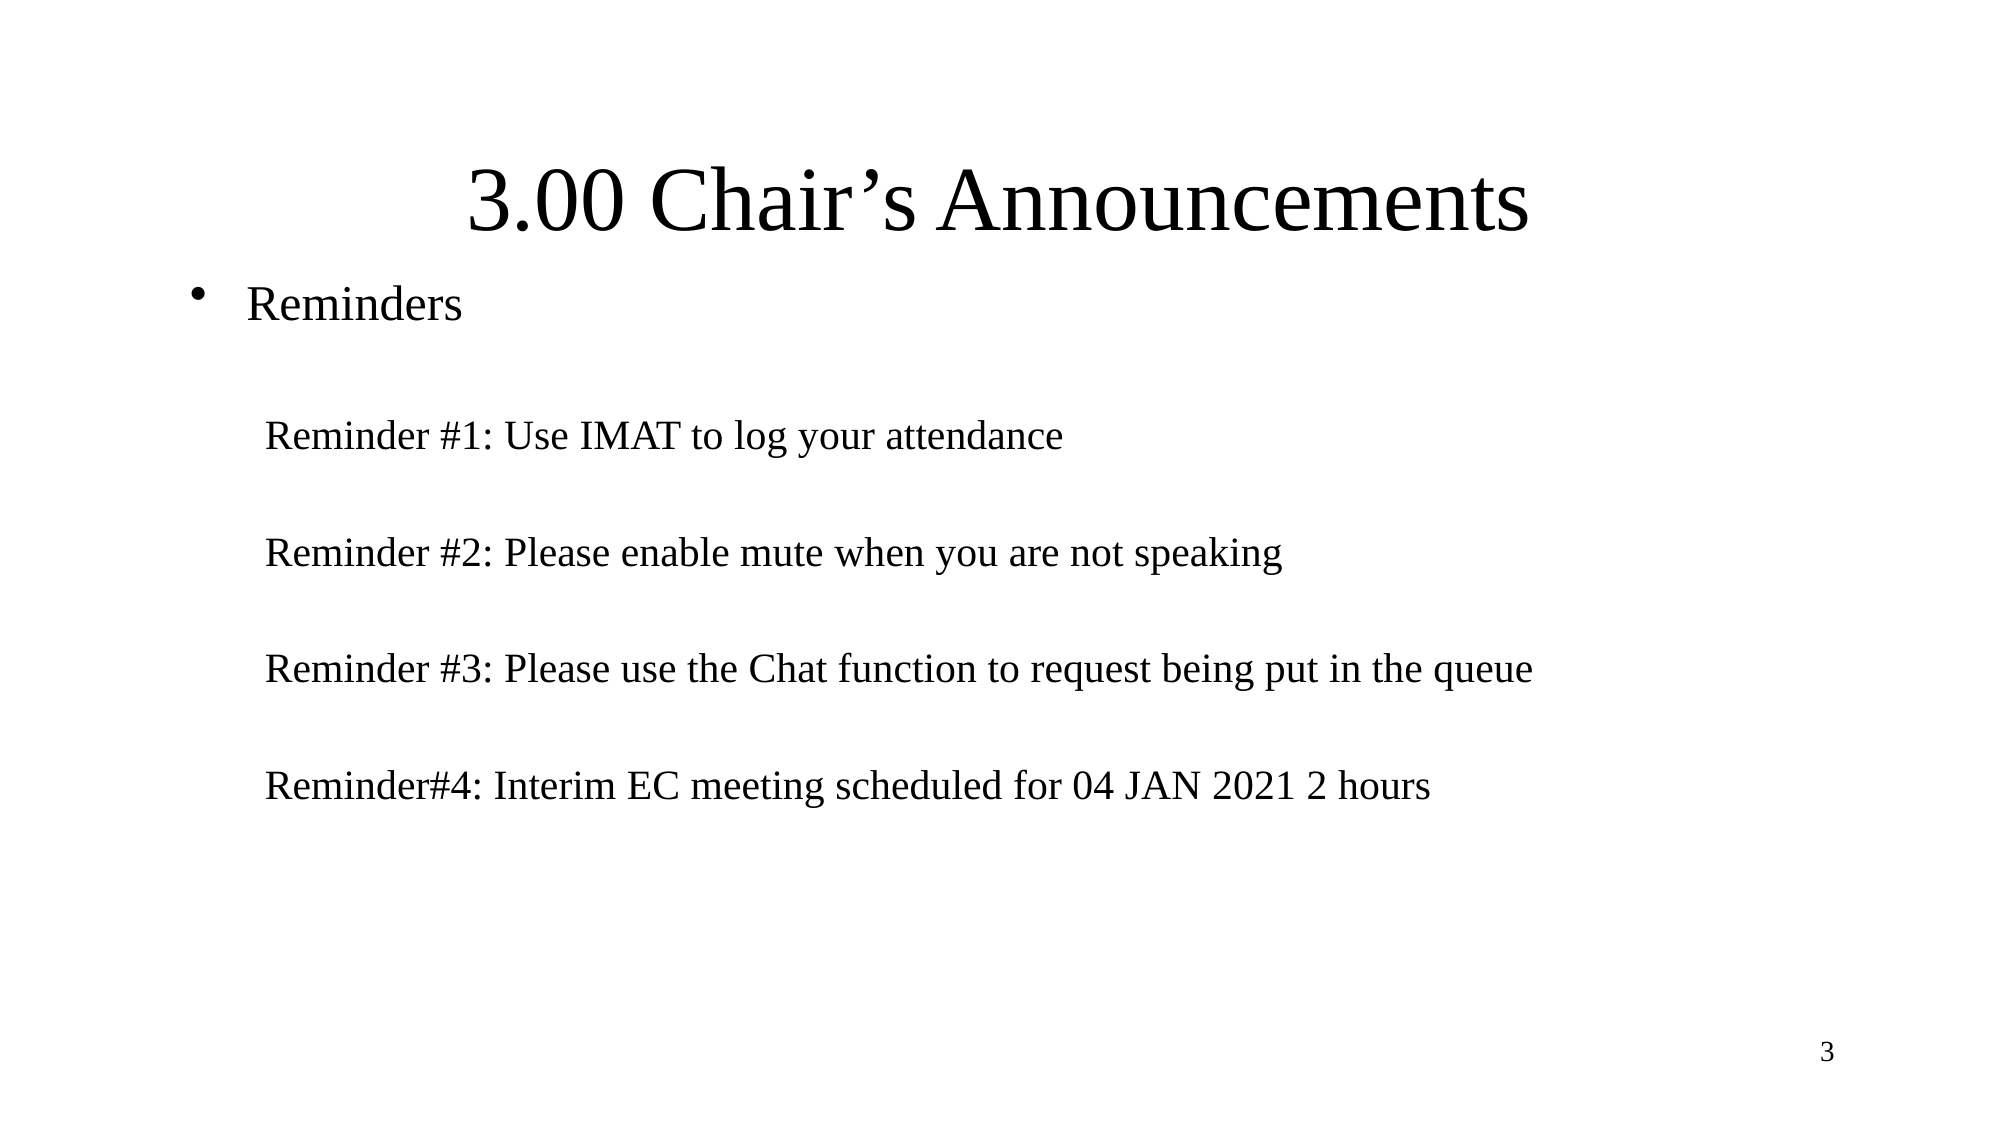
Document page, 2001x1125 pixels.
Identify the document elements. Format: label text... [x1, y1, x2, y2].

title 3.00 Chair’s Announcements [149, 99, 1851, 288]
slide_number 3 [1433, 1024, 1851, 1101]
list Reminders Reminder #1: Use IMAT to log your attendance Reminder #2: Please enable mute when you are not speaking Reminder #3: Please use the Chat function to request being put in the queue Reminder#4: Interim EC meeting scheduled for 04 JAN 2021 2 hours [174, 262, 1788, 938]
